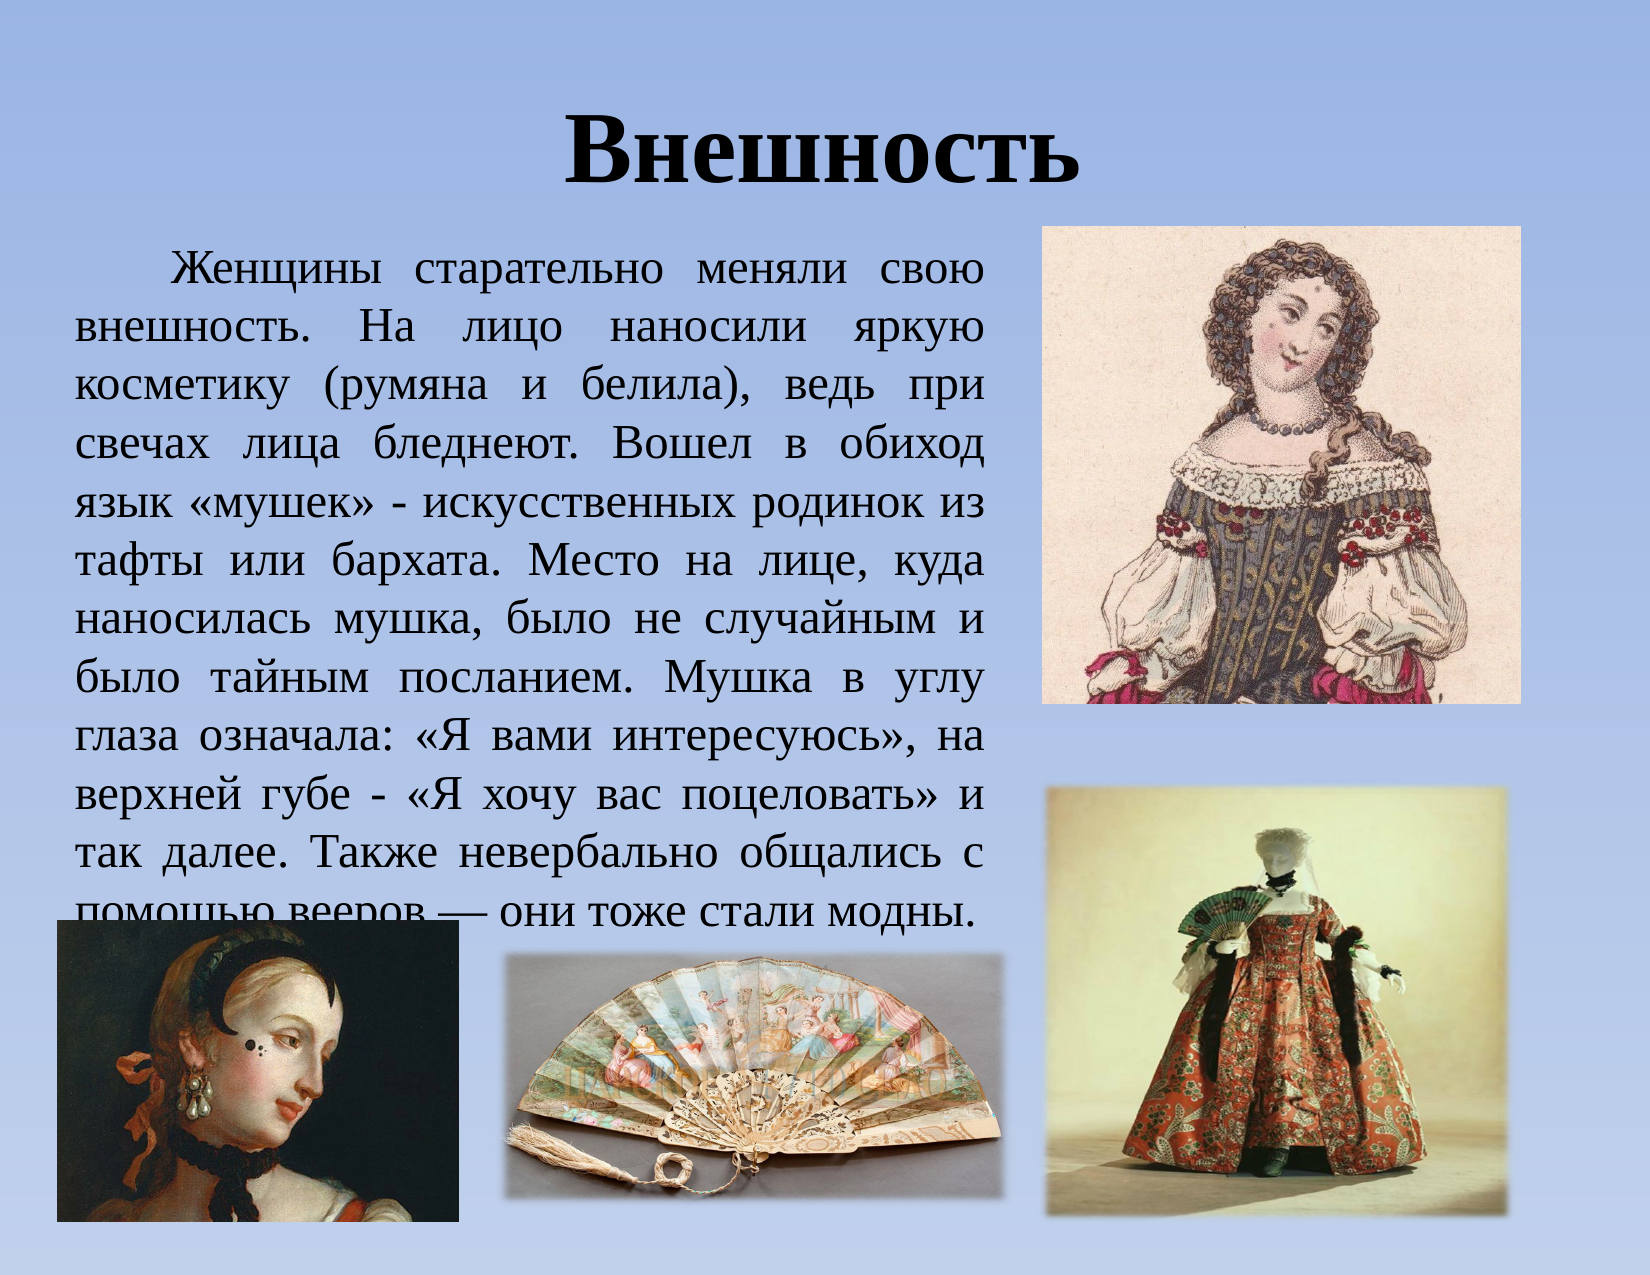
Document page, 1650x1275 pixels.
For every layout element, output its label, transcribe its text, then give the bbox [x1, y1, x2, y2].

picture [1042, 225, 1521, 705]
text_box Внешность [80, 35, 1566, 248]
picture [1037, 778, 1516, 1223]
picture [56, 920, 459, 1223]
picture [493, 944, 1015, 1209]
text_box Женщины старательно меняли свою внешность. На лицо наносили яркую косметику (румяна и белила), ведь при свечах лица бледнеют. Вошел в обиход язык «мушек» - искусственных родинок из тафты или бархата. Место на лице, куда наносилась мушка, было не случайным и было тайным посланием. Мушка в углу глаза означала: «Я вами интересуюсь», на верхней губе - «Я хочу вас поцеловать» и так далее. Также невербально общались с помощью вееров — они тоже стали модны. [0, 226, 1003, 976]
